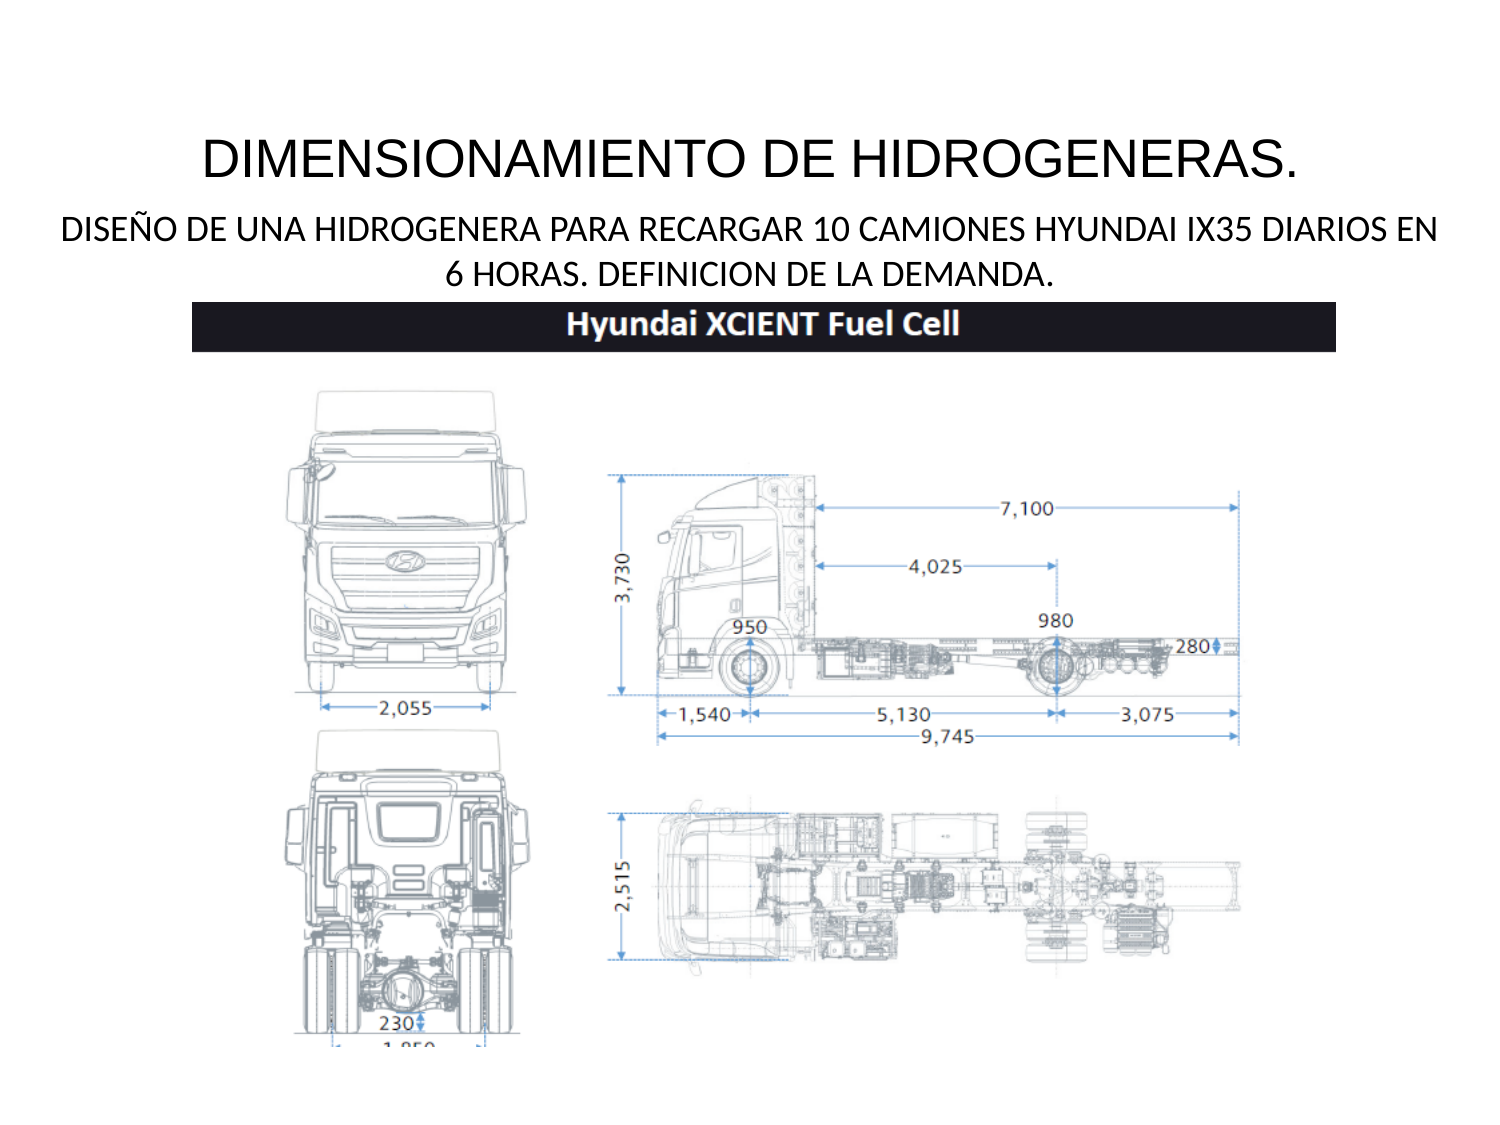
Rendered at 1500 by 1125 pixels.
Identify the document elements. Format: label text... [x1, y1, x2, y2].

picture [192, 302, 1336, 1047]
text_box DIMENSIONAMIENTO DE HIDROGENERAS. [0, 130, 1500, 190]
text_box DISEÑO DE UNA HIDROGENERA PARA RECARGAR 10 CAMIONES HYUNDAI IX35 DIARIOS EN 6 HORAS. DEFINICION DE LA DEMANDA. [35, 196, 1465, 302]
